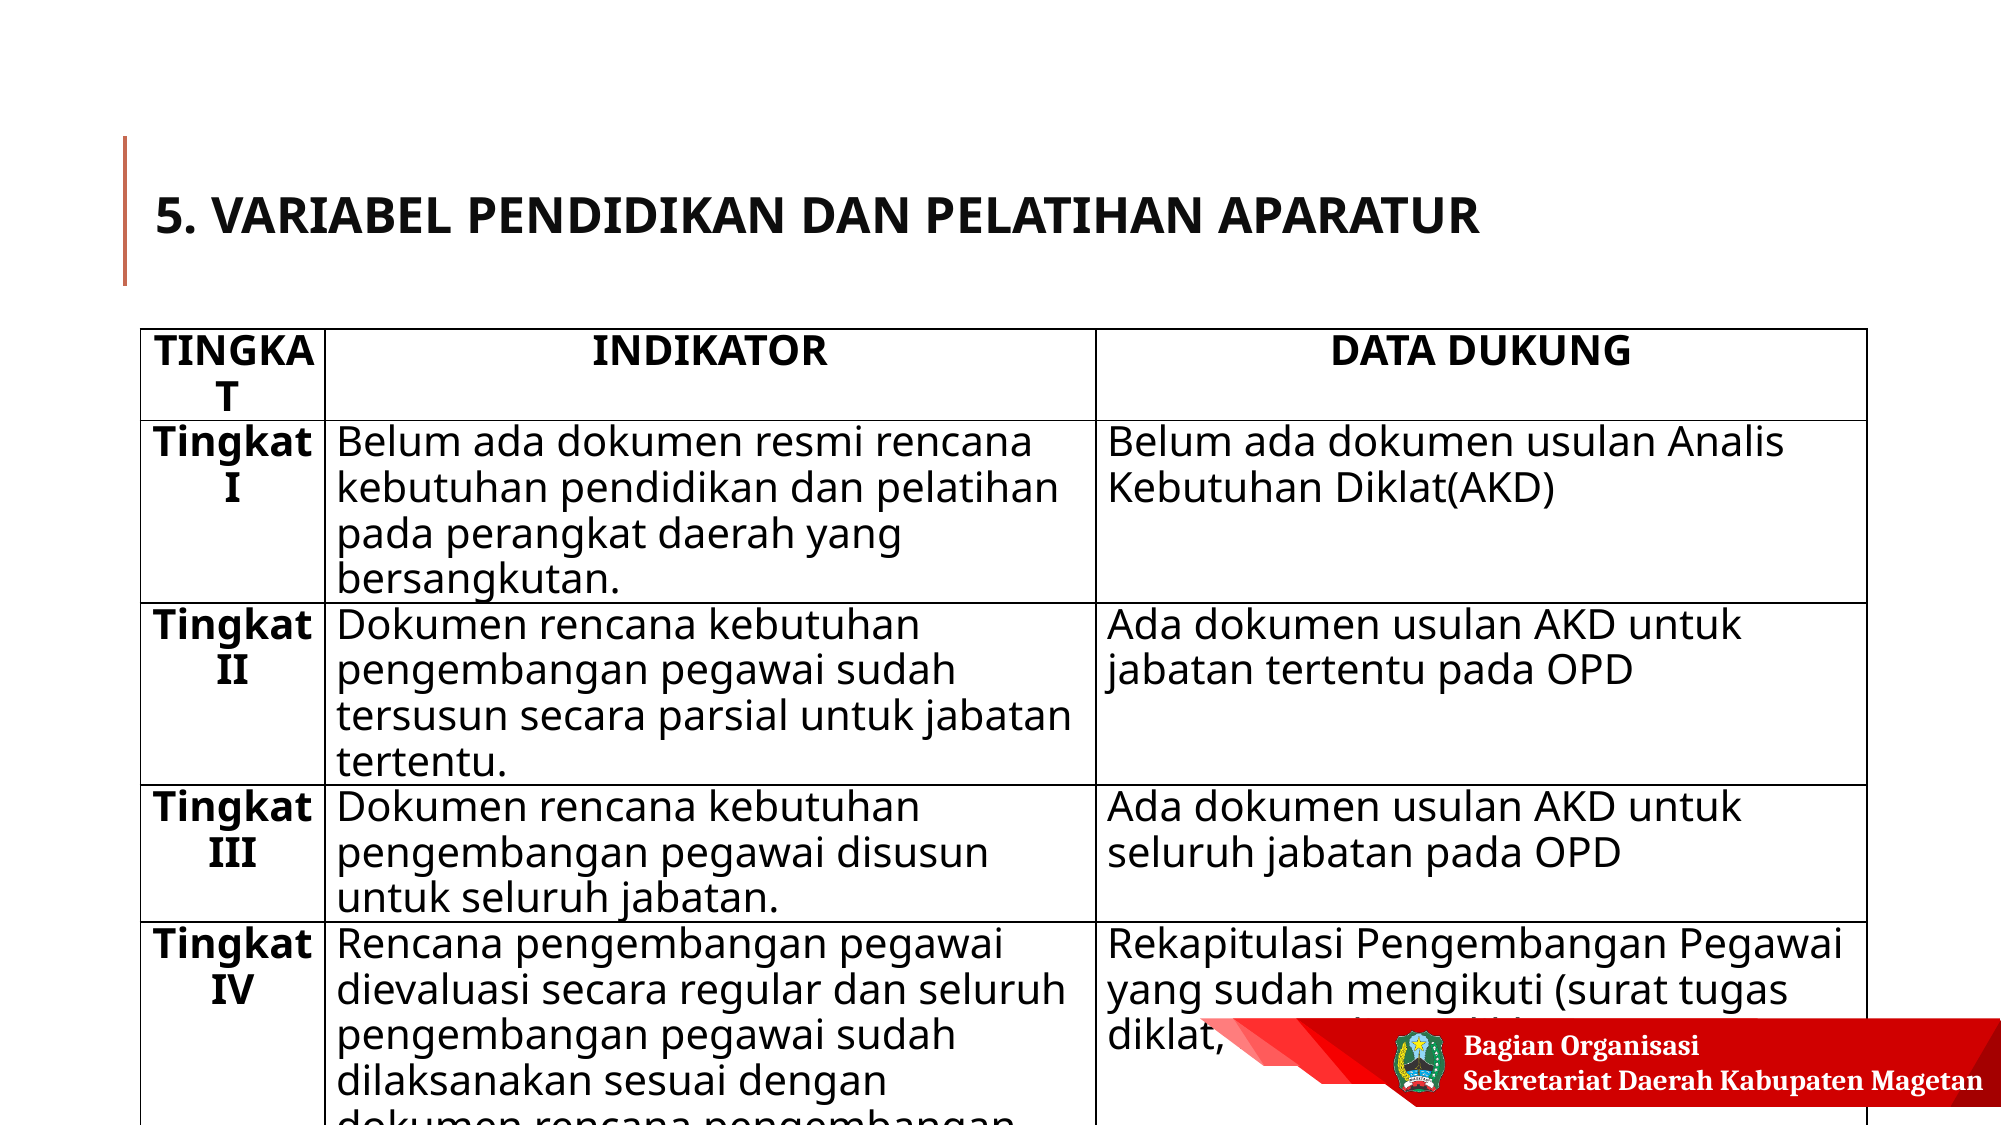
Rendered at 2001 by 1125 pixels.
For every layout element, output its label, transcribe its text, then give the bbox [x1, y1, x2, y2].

table_cell Rekapitulasi Pengembangan Pegawai yang sudah mengikuti (surat tugas diklat, nota dinas diklat) [1097, 923, 1866, 1125]
table_cell Belum ada dokumen resmi rencana kebutuhan pendidikan dan pelatihan pada perangkat daerah yang bersangkutan. [326, 421, 1095, 602]
table_cell Tingkat III [141, 786, 324, 921]
table_header DATA DUKUNG [1097, 330, 1866, 420]
title 5. VARIABEL PENDIDIKAN DAN PELATIHAN APARATUR [140, 163, 2000, 273]
table_cell Dokumen rencana kebutuhan pengembangan pegawai disusun untuk seluruh jabatan. [326, 786, 1095, 921]
table_header INDIKATOR [326, 330, 1095, 420]
picture [1368, 1023, 1470, 1099]
table_cell Ada dokumen usulan AKD untuk jabatan tertentu pada OPD [1097, 604, 1866, 784]
table_cell Tingkat I [141, 421, 324, 602]
table_header TINGKAT [141, 330, 324, 420]
table_cell Belum ada dokumen usulan Analis Kebutuhan Diklat(AKD) [1097, 421, 1866, 602]
table_cell Ada dokumen usulan AKD untuk seluruh jabatan pada OPD [1097, 786, 1866, 921]
table_cell Rencana pengembangan pegawai dievaluasi secara regular dan seluruh pengembangan pegawai sudah dilaksanakan sesuai dengan dokumen rencana pengembangan pegawai yang sudah ditetapkan. [326, 923, 1095, 1125]
table_cell Dokumen rencana kebutuhan pengembangan pegawai sudah tersusun secara parsial untuk jabatan tertentu. [326, 604, 1095, 784]
table_cell Tingkat IV [141, 923, 324, 1125]
table_cell Tingkat II [141, 604, 324, 784]
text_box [1199, 1015, 2000, 1108]
